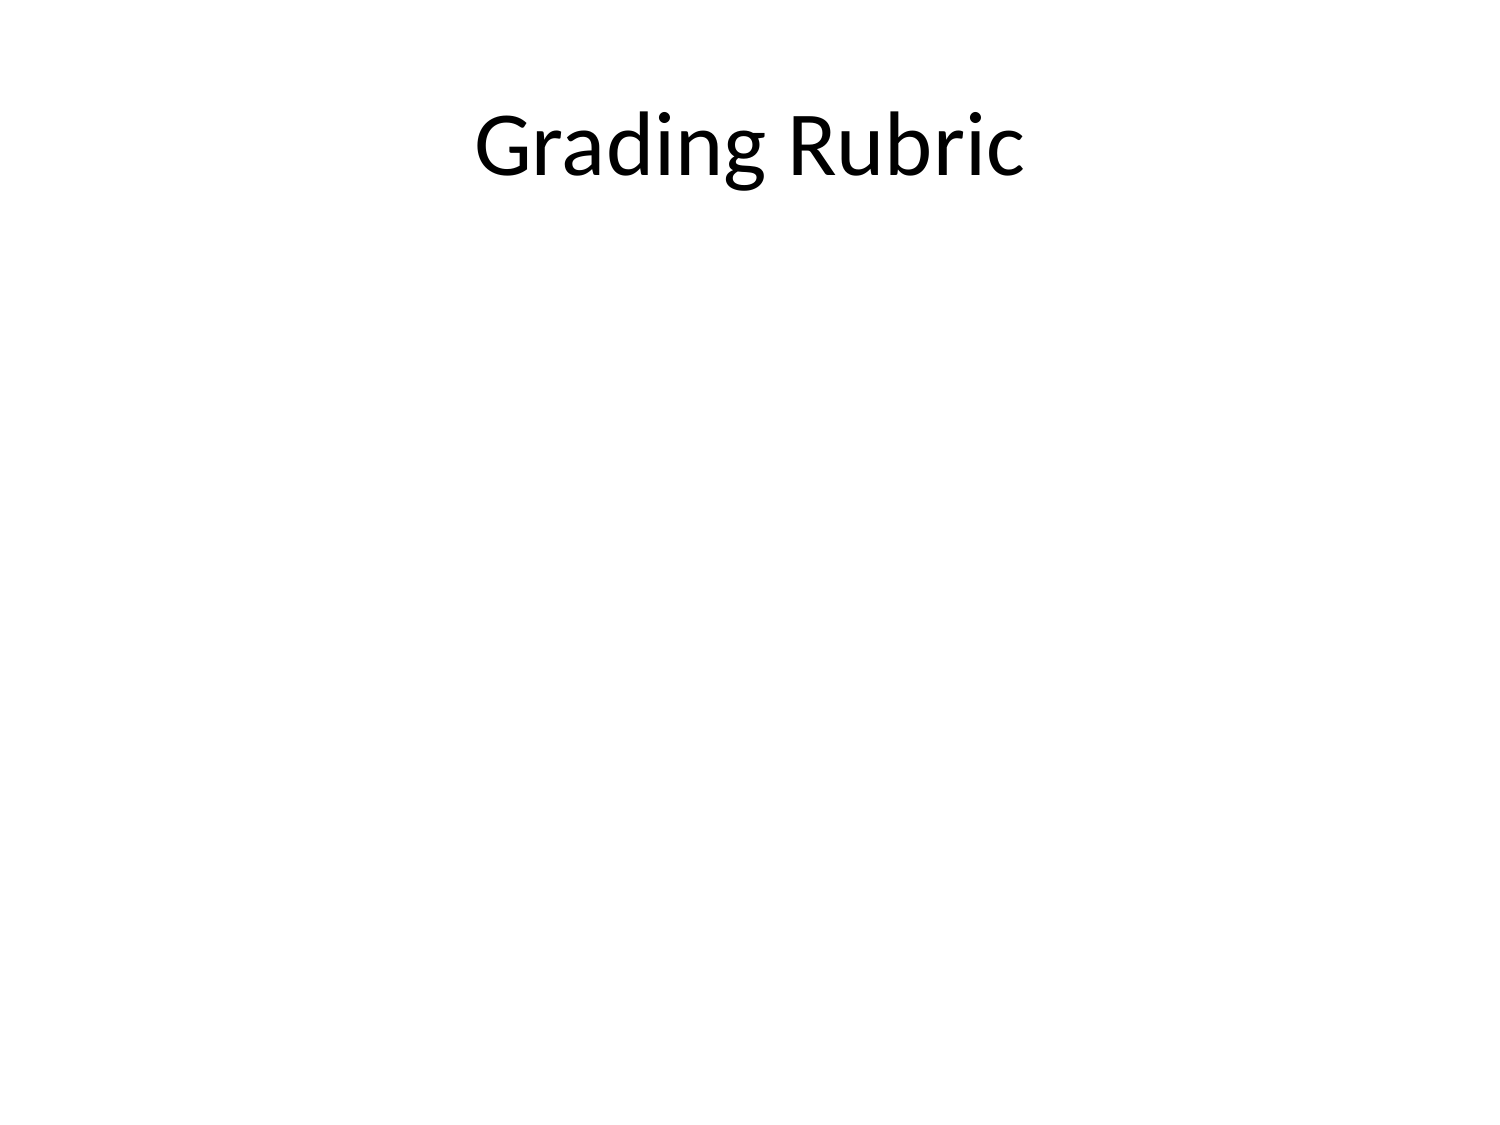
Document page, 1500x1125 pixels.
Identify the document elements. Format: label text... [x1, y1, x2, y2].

title Grading Rubric [75, 45, 1425, 233]
